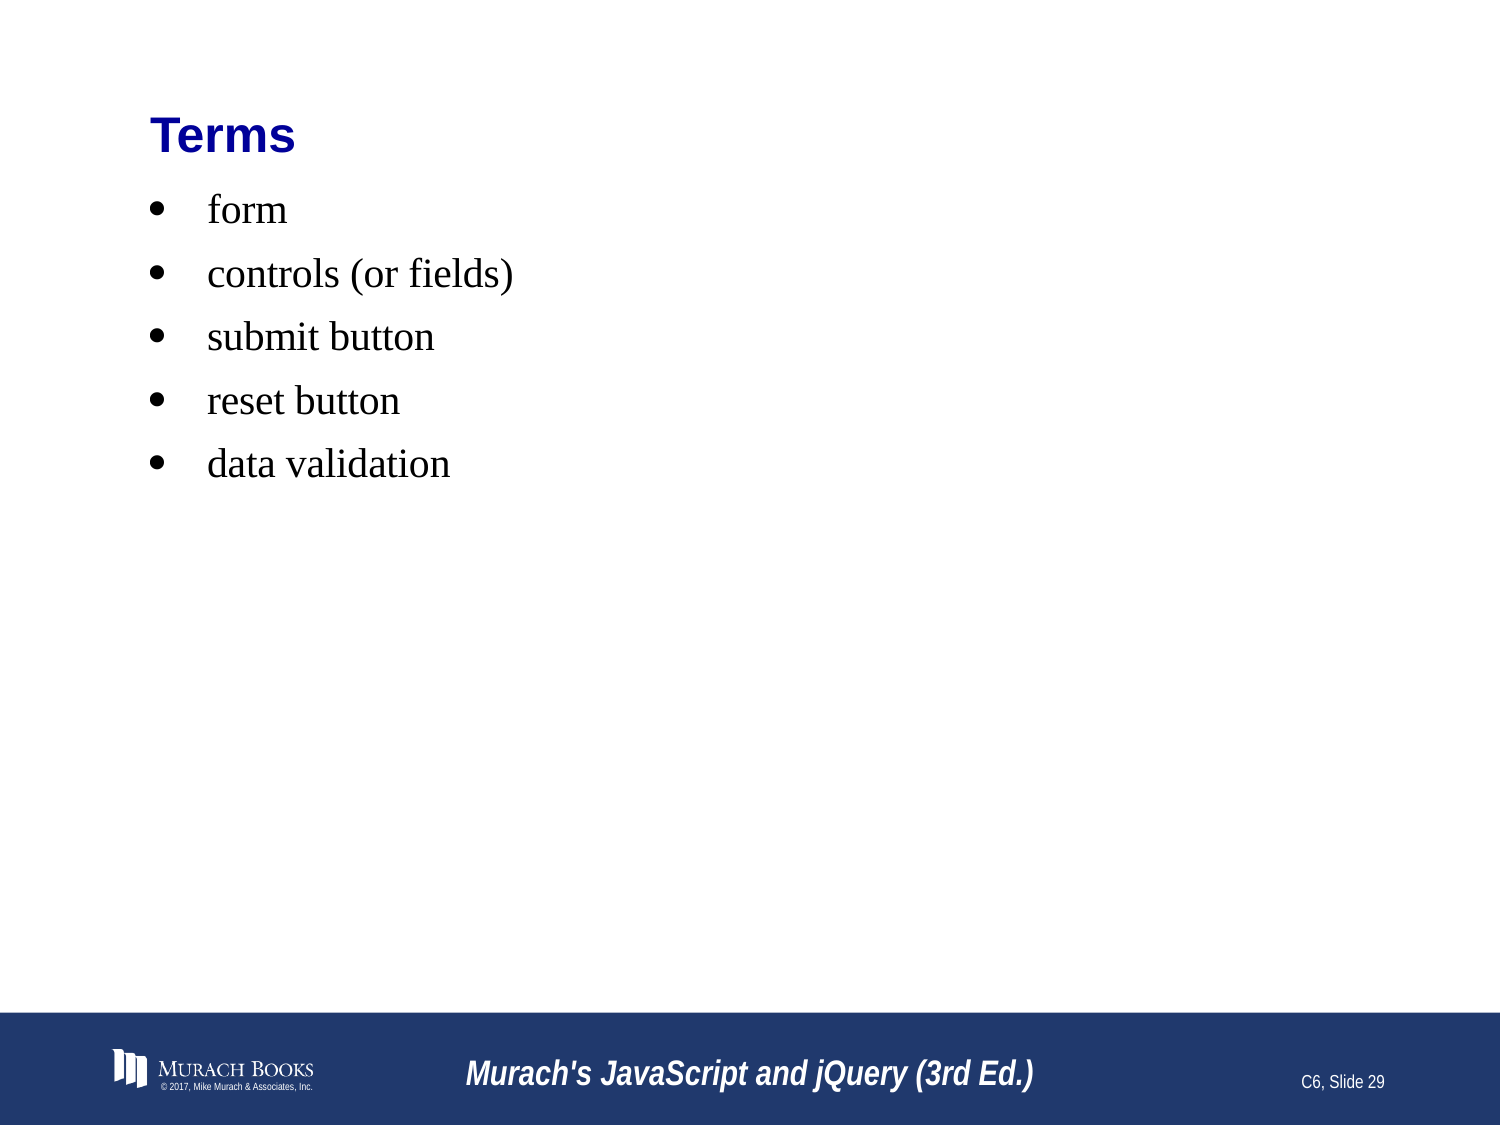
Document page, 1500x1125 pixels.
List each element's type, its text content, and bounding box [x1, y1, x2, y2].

slide_number C6, Slide 29 [1087, 1025, 1400, 1100]
title Terms [150, 102, 1350, 164]
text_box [149, 182, 1348, 676]
footer © 2017, Mike Murach & Associates, Inc. [12, 1025, 463, 1100]
slide_number Murach's JavaScript and jQuery (3rd Ed.) [463, 1025, 1050, 1100]
